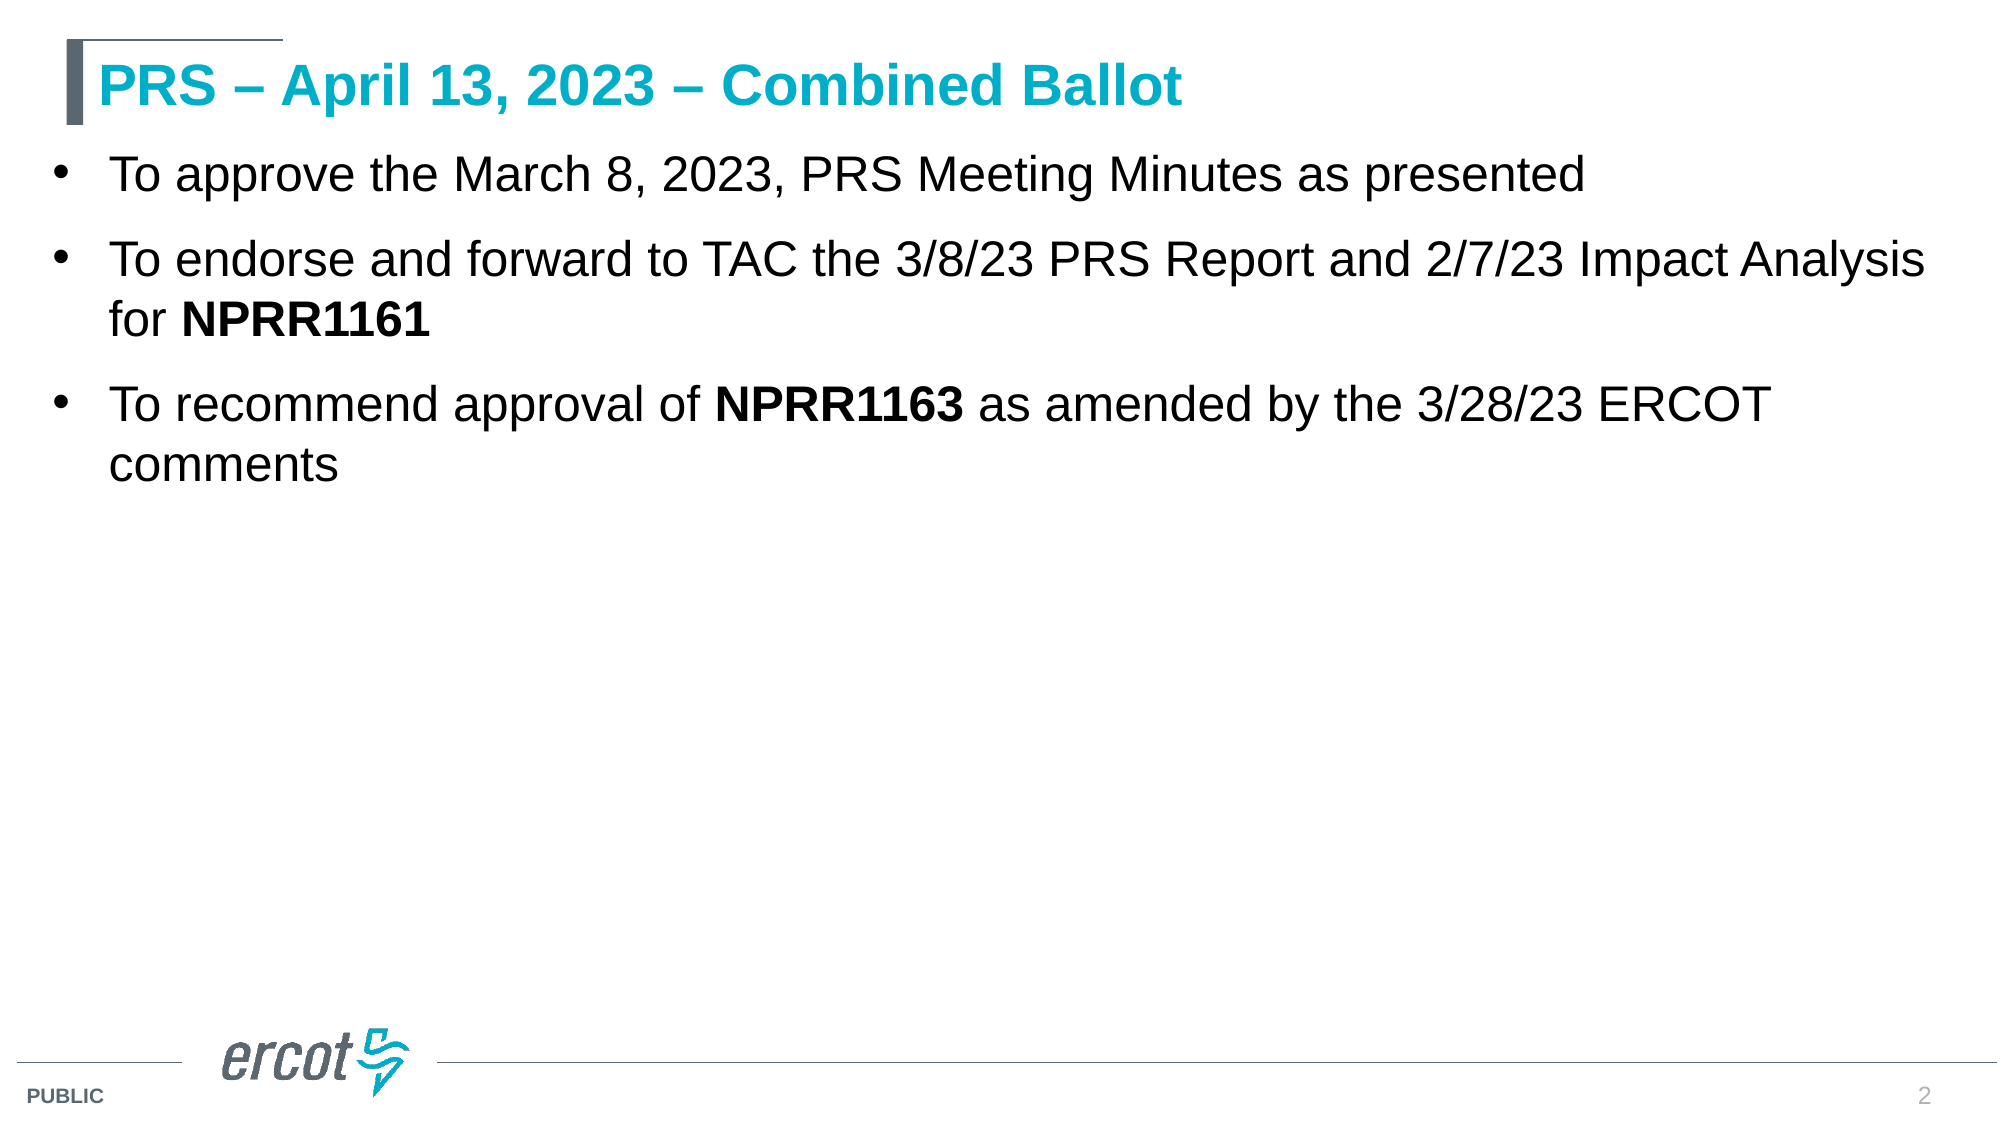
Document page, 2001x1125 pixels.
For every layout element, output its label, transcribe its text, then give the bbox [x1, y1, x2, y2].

slide_number 2 [1866, 1076, 1984, 1113]
title PRS – April 13, 2023 – Combined Ballot [83, 39, 1934, 125]
picture [218, 1024, 413, 1100]
list To approve the March 8, 2023, PRS Meeting Minutes as presented To endorse and forward to TAC the 3/8/23 PRS Report and 2/7/23 Impact Analysis for NPRR1161 To recommend approval of NPRR1163 as amended by the 3/28/23 ERCOT comments [37, 133, 1963, 950]
